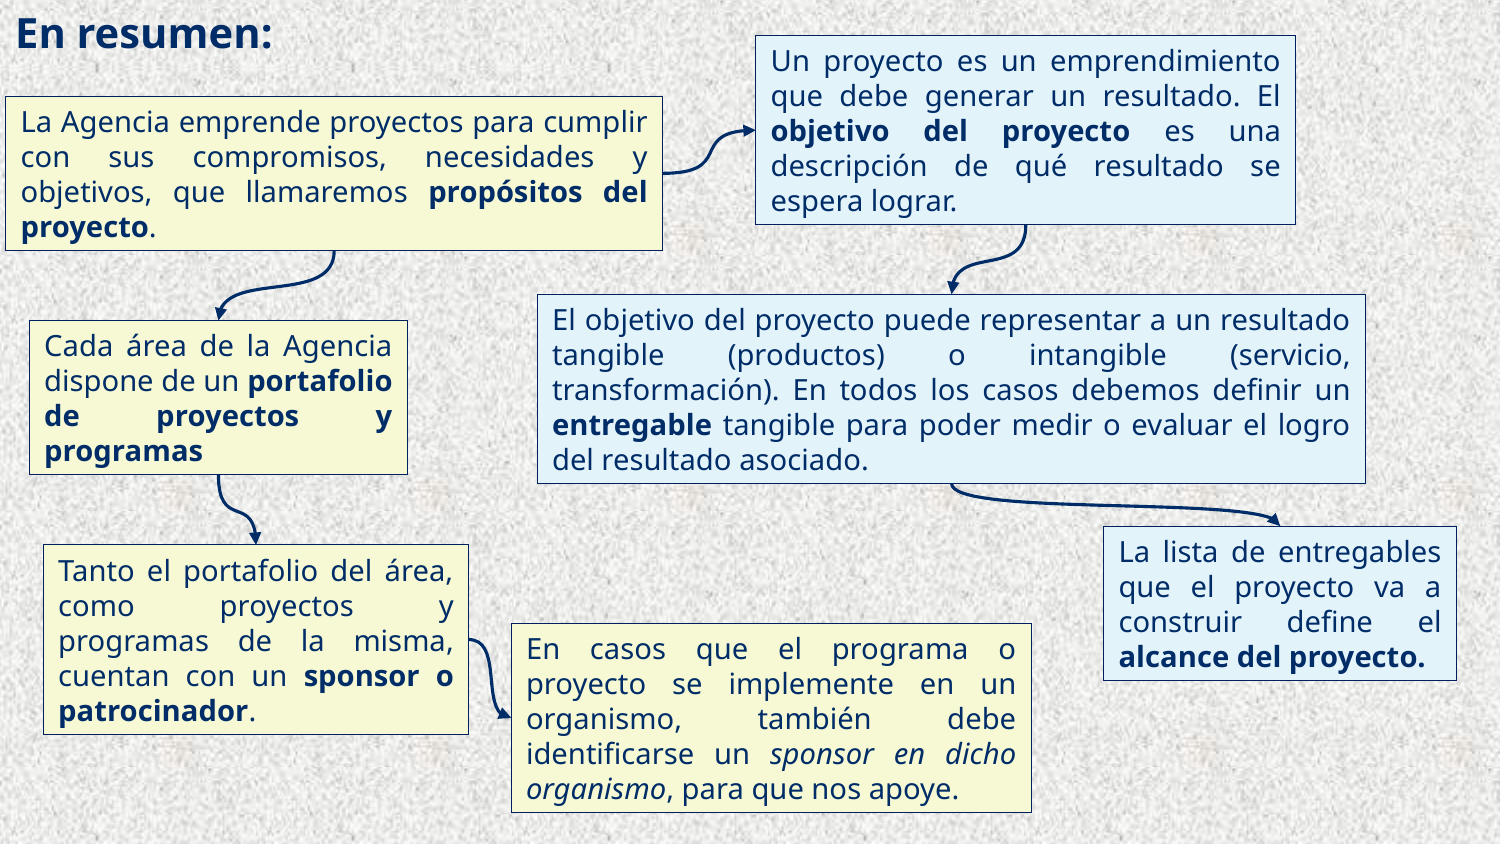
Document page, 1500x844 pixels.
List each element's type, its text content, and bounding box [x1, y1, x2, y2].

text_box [662, 113, 756, 157]
text_box La Agencia emprende proyectos para cumplir con sus compromisos, necesidades y objetivos, que llamaremos propósitos del proyecto. [5, 96, 663, 251]
text_box El objetivo del proyecto puede representar a un resultado tangible (productos) o intangible (servicio, transformación). En todos los casos debemos definir un entregable tangible para poder medir o evaluar el logro del resultado asociado. [537, 294, 1366, 484]
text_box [1077, 323, 1154, 653]
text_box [224, 210, 329, 327]
text_box La lista de entregables que el proyecto va a construir define el alcance del proyecto. [1103, 526, 1457, 681]
text_box Cada área de la Agencia dispone de un portafolio de proyectos y programas [29, 320, 408, 475]
text_box Un proyecto es un emprendimiento que debe generar un resultado. El objetivo del proyecto es una descripción de qué resultado se espera lograr. [755, 35, 1296, 225]
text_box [185, 474, 289, 513]
text_box Tanto el portafolio del área, como proyectos y programas de la misma, cuentan con un sponsor o patrocinador. [43, 544, 469, 735]
text_box En casos que el programa o proyecto se implemente en un organismo, también debe identificarse un sponsor en dicho organismo, para que nos apoye. [511, 623, 1032, 813]
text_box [937, 205, 1040, 281]
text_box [468, 622, 512, 720]
title En resumen: [0, 0, 663, 68]
picture [0, 0, 1500, 844]
